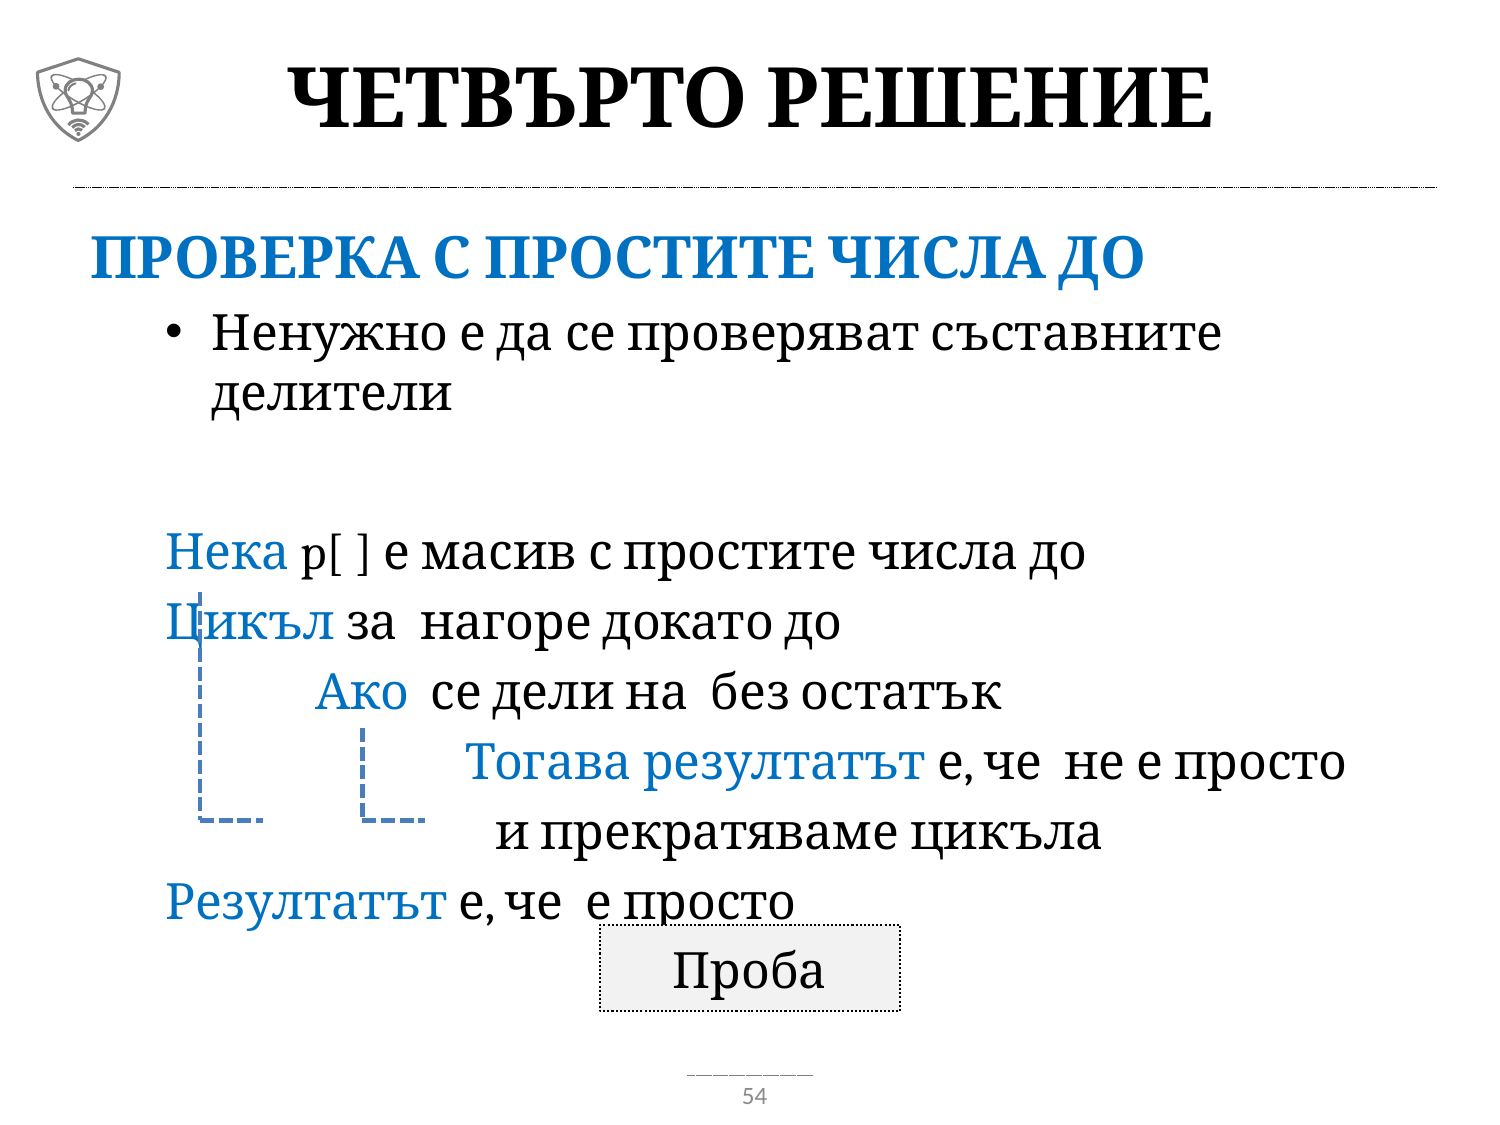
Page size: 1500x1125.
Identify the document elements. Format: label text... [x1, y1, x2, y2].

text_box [362, 727, 426, 821]
slide_number 54 [579, 1065, 930, 1125]
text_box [199, 591, 263, 821]
text_box Проба [598, 923, 902, 1013]
title Четвърто решение [0, 0, 1500, 188]
